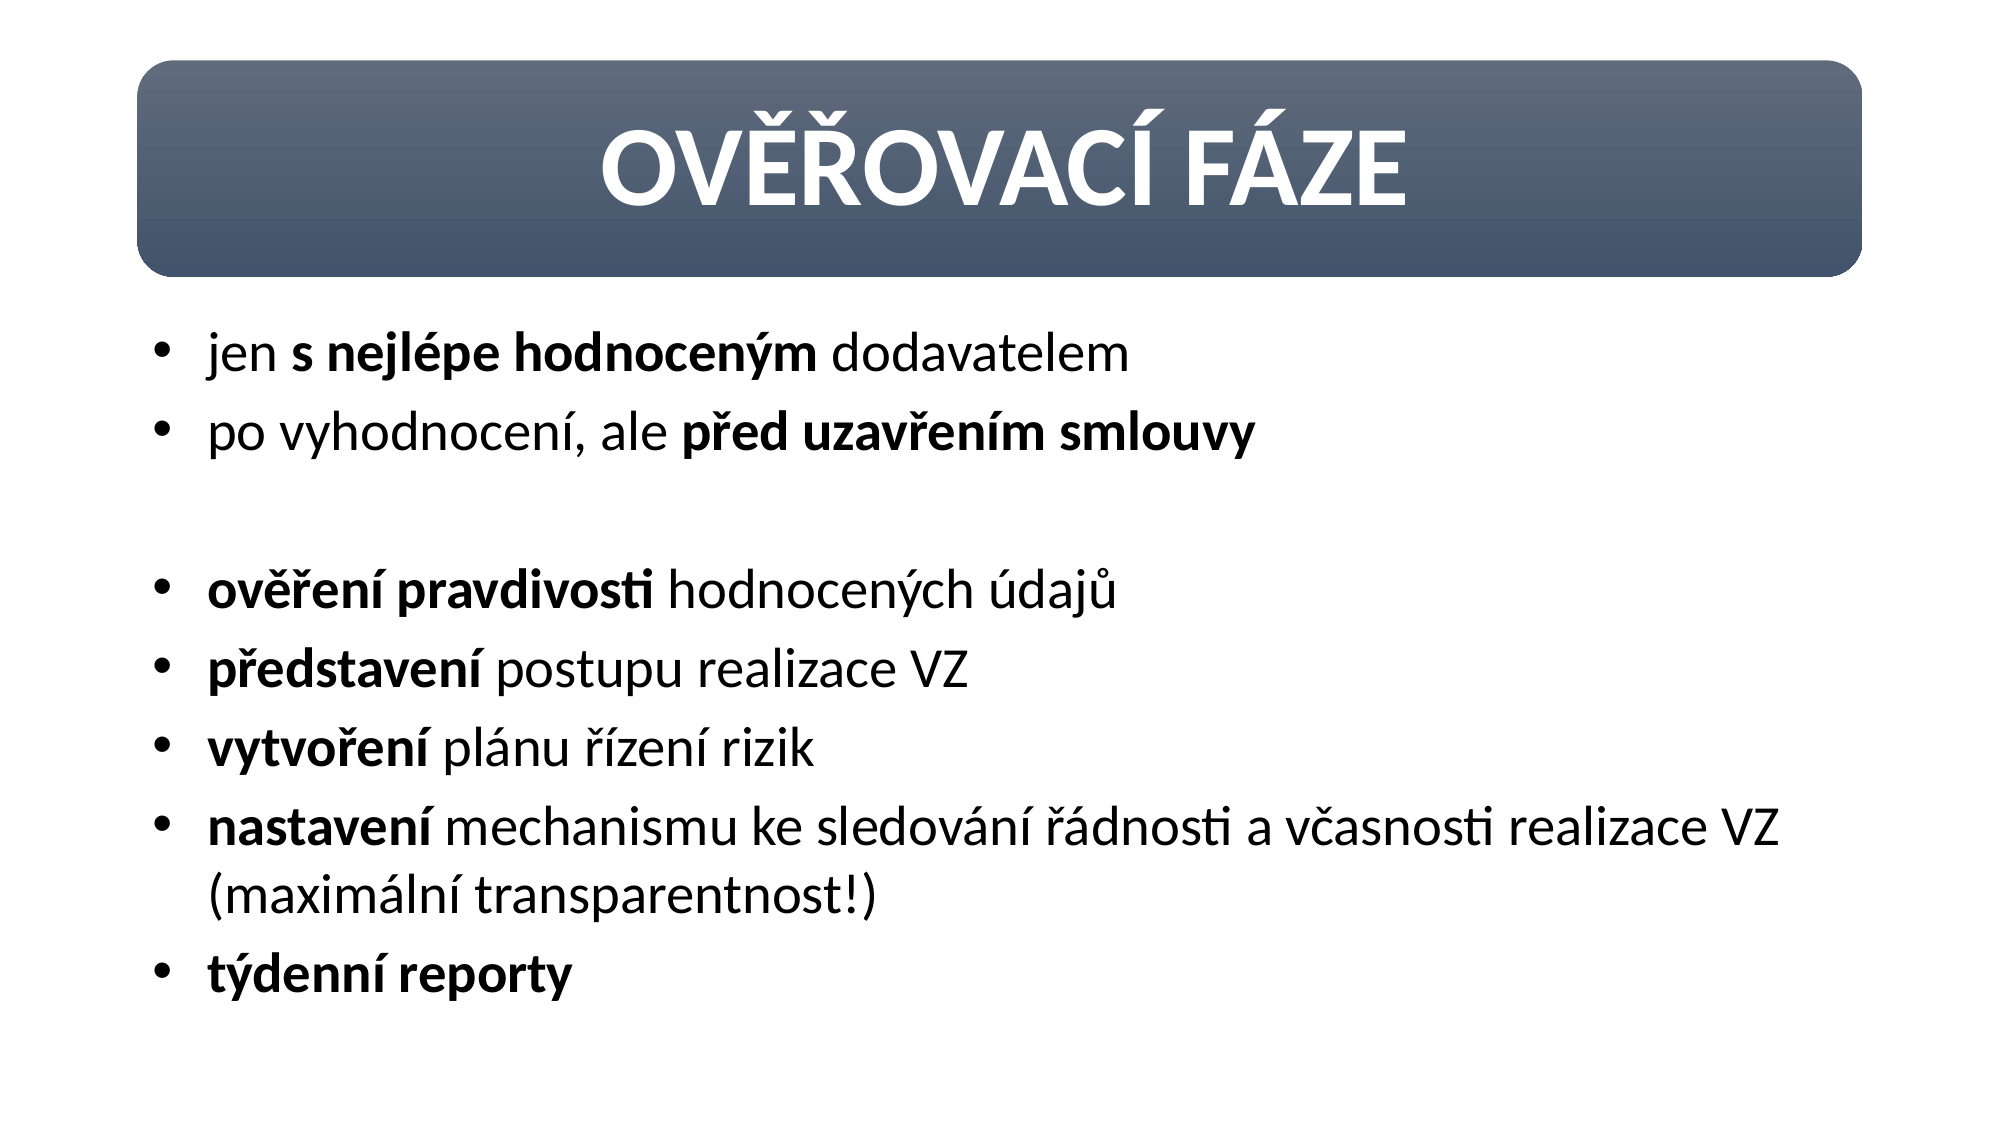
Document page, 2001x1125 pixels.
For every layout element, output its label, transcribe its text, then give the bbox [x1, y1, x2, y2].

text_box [137, 59, 1863, 278]
list jen s nejlépe hodnoceným dodavatelem po vyhodnocení, ale před uzavřením smlouvy ověření pravdivosti hodnocených údajů představení postupu realizace VZ vytvoření plánu řízení rizik nastavení mechanismu ke sledování řádnosti a včasnosti realizace VZ (maximální transparentnost!) týdenní reporty [137, 307, 1863, 1014]
